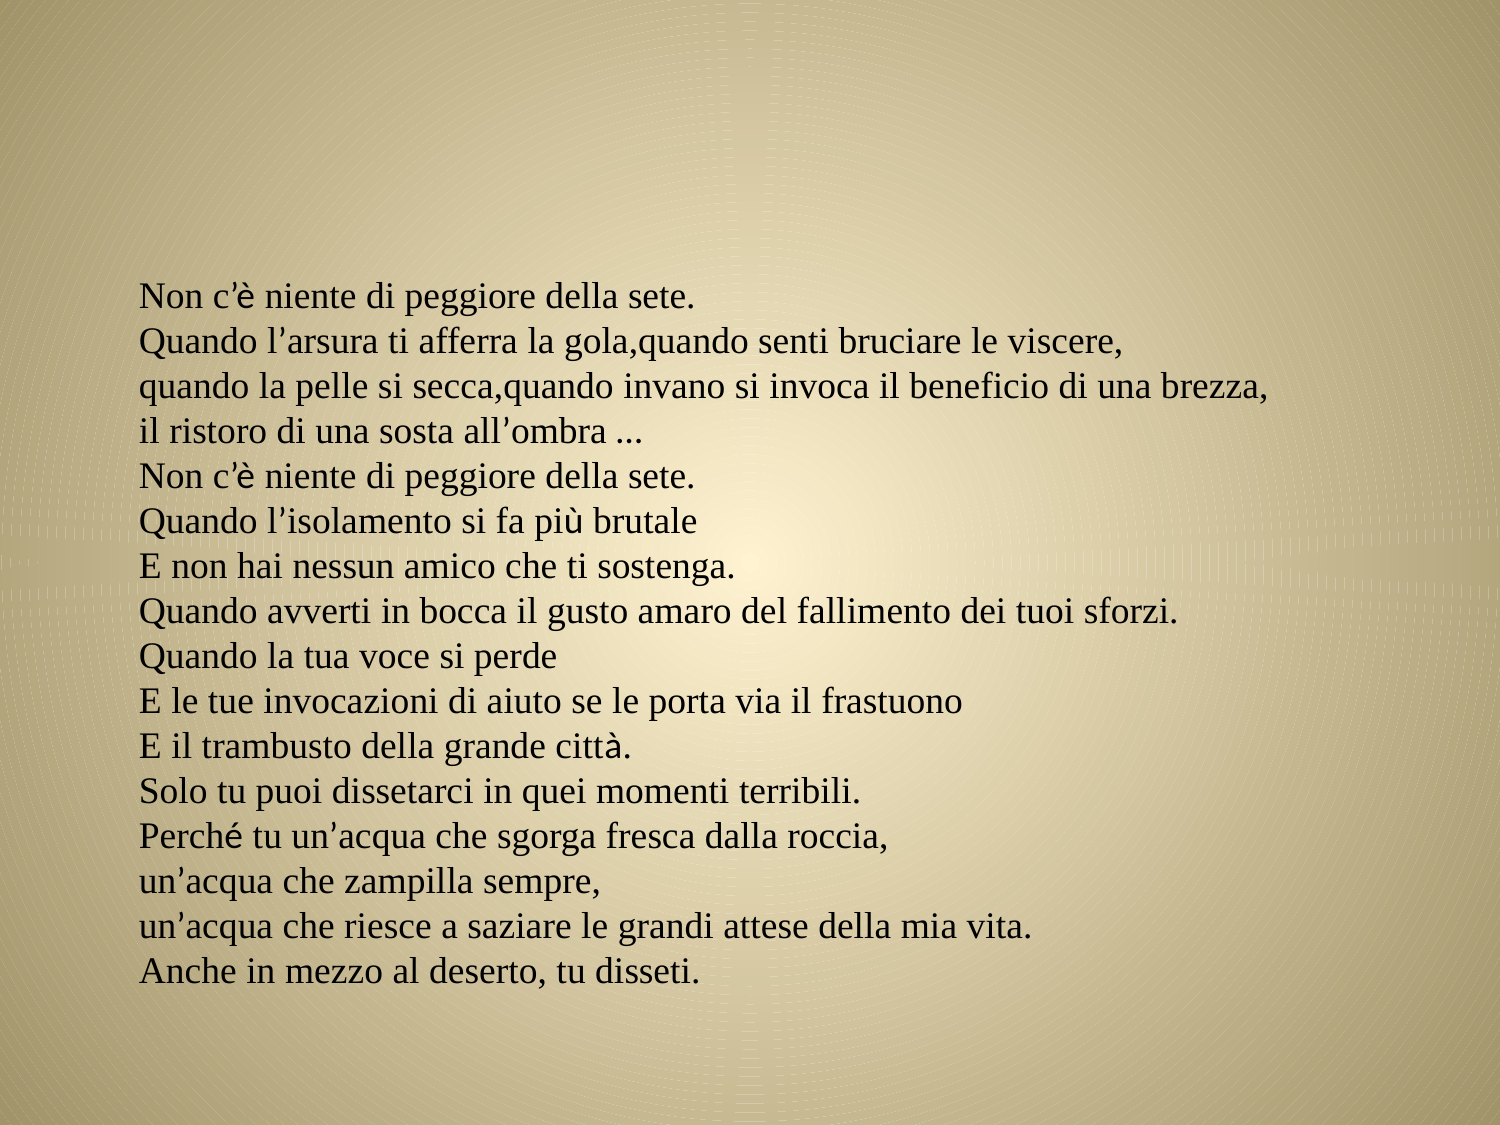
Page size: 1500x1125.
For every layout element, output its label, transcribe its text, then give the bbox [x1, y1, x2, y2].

text_box Non c’è niente di peggiore della sete. Quando l’arsura ti afferra la gola,quando senti bruciare le viscere, quando la pelle si secca,quando invano si invoca il beneficio di una brezza, il ristoro di una sosta all’ombra … Non c’è niente di peggiore della sete. Quando l’isolamento si fa più brutale E non hai nessun amico che ti sostenga. Quando avverti in bocca il gusto amaro del fallimento dei tuoi sforzi. Quando la tua voce si perde E le tue invocazioni di aiuto se le porta via il frastuono E il trambusto della grande città. Solo tu puoi dissetarci in quei momenti terribili. Perché tu un’acqua che sgorga fresca dalla roccia, un’acqua che zampilla sempre, un’acqua che riesce a saziare le grandi attese della mia vita. Anche in mezzo al deserto, tu disseti. [123, 263, 1500, 1044]
